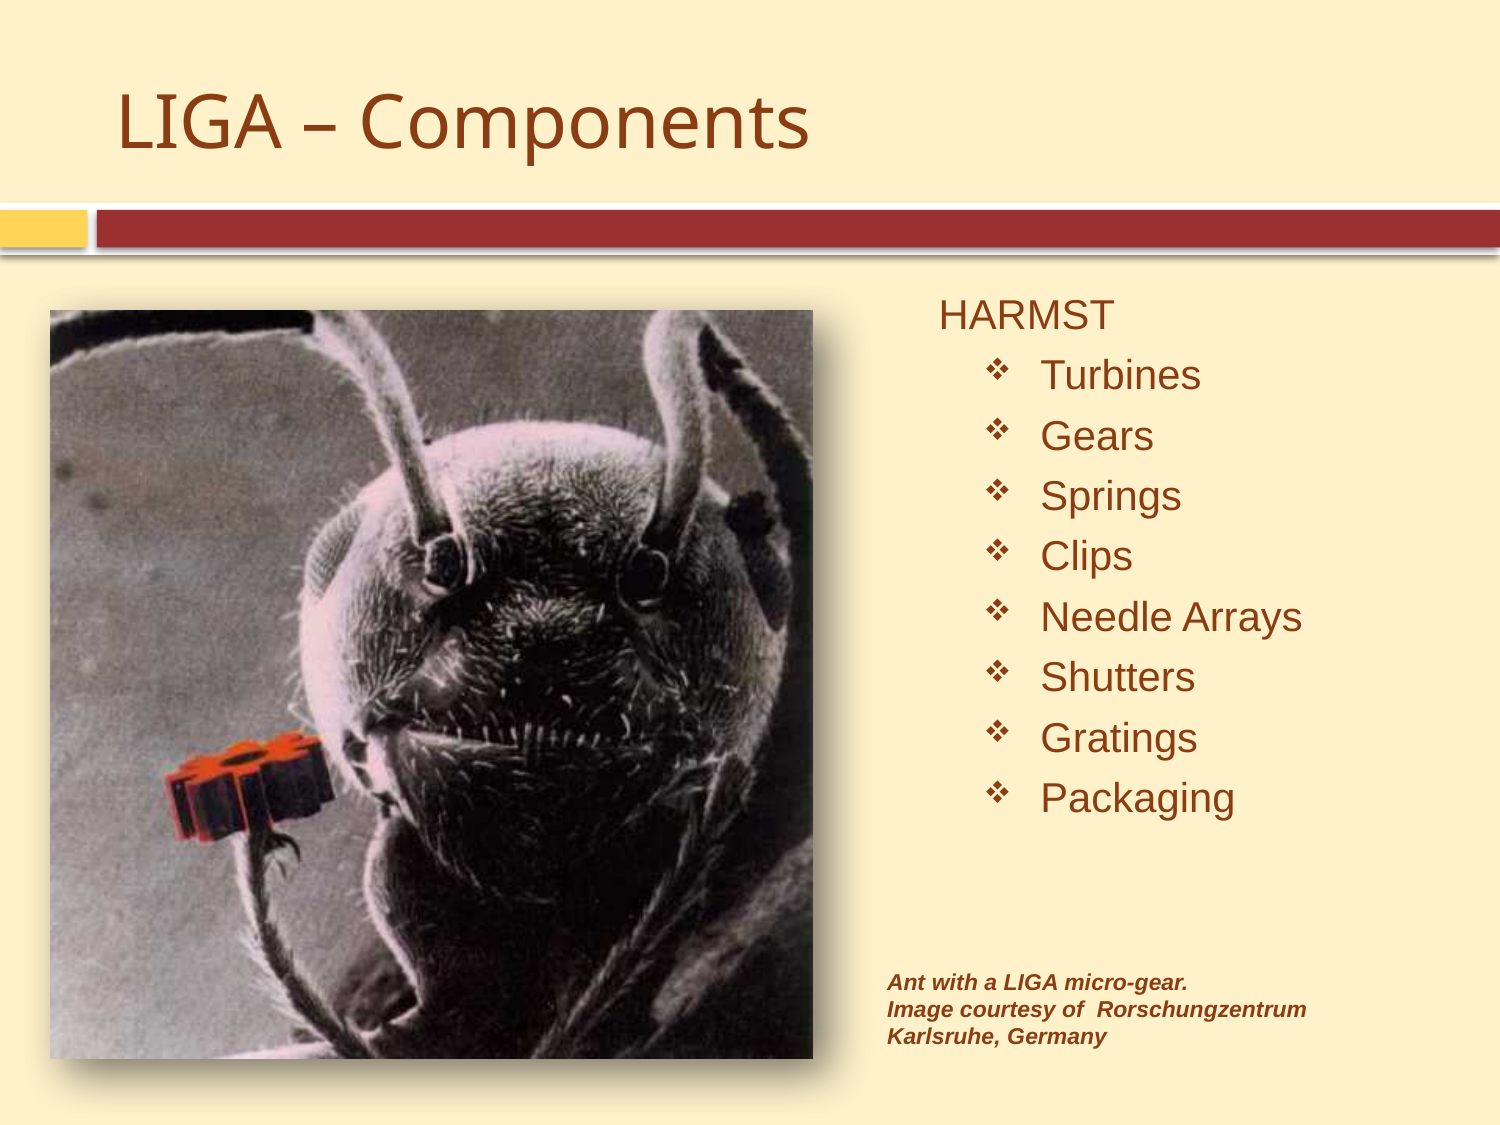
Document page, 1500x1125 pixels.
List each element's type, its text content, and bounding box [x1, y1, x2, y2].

list HARMST Turbines Gears Springs Clips Needle Arrays Shutters Gratings Packaging [892, 279, 1388, 891]
text_box Ant with a LIGA micro-gear. Image courtesy of Rorschungzentrum Karlsruhe, Germany [872, 959, 1398, 1057]
picture [50, 309, 814, 1059]
title LIGA – Components [100, 37, 1438, 200]
